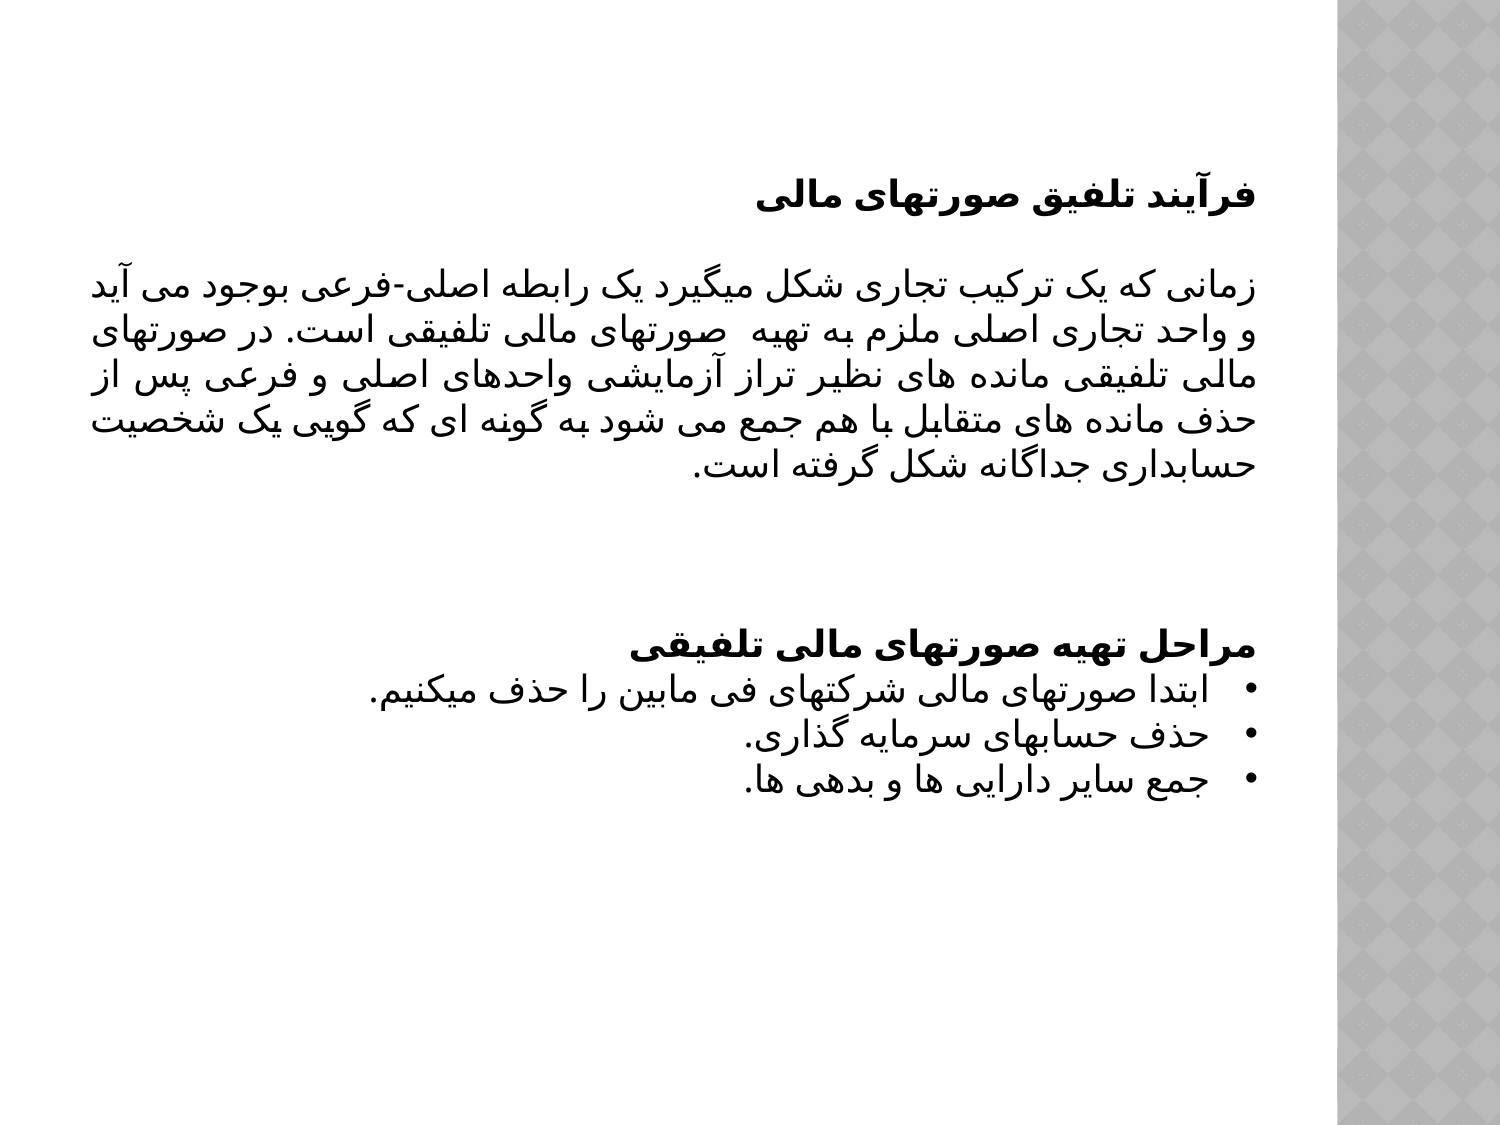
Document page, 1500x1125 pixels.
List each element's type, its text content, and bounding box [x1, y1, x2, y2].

text_box فرآیند تلفیق صورتهای مالی زمانی که یک ترکیب تجاری شکل میگیرد یک رابطه اصلی-فرعی بوجود می آید و واحد تجاری اصلی ملزم به تهیه صورتهای مالی تلفیقی است. در صورتهای مالی تلفیقی مانده های نظیر تراز آزمایشی واحدهای اصلی و فرعی پس از حذف مانده های متقابل با هم جمع می شود به گونه ای که گویی یک شخصیت حسابداری جداگانه شکل گرفته است. مراحل تهیه صورتهای مالی تلفیقی ابتدا صورتهای مالی شرکتهای فی مابین را حذف میکنیم. حذف حسابهای سرمایه گذاری. جمع سایر دارایی ها و بدهی ها. [75, 162, 1273, 808]
